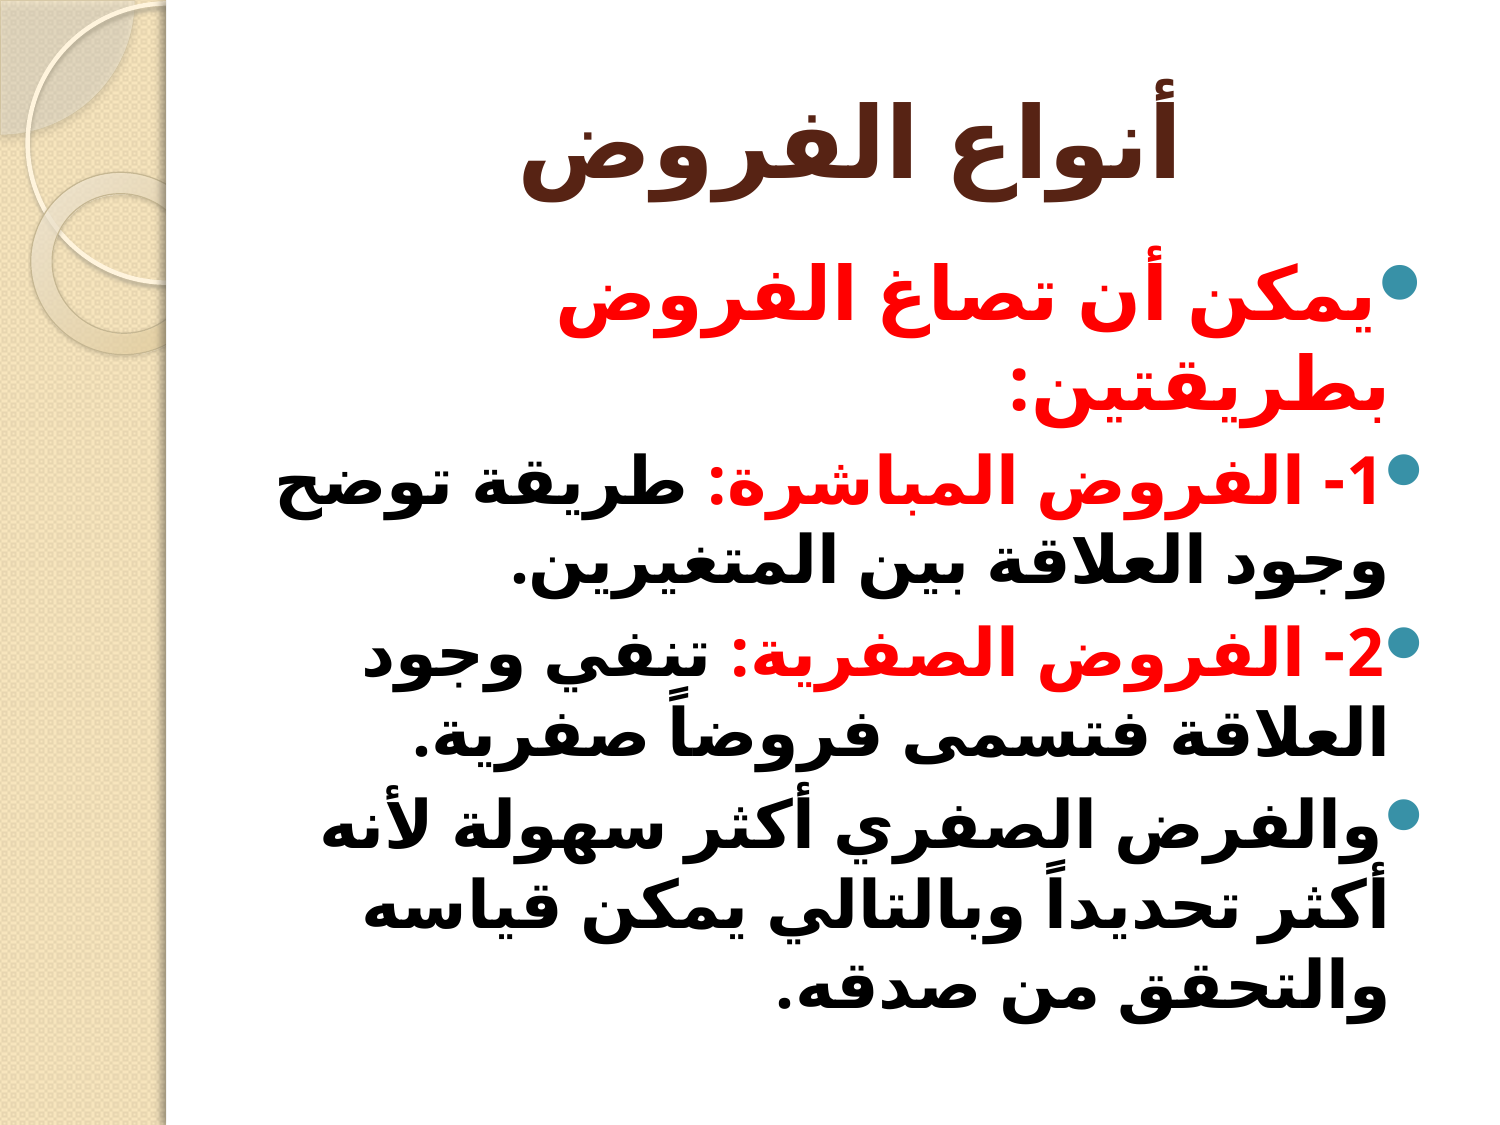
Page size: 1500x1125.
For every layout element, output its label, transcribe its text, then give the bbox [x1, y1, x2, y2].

list يمكن أن تصاغ الفروض بطريقتين: 1- الفروض المباشرة: طريقة توضح وجود العلاقة بين المتغيرين. 2- الفروض الصفرية: تنفي وجود العلاقة فتسمى فروضاً صفرية. والفرض الصفري أكثر سهولة لأنه أكثر تحديداً وبالتالي يمكن قياسه والتحقق من صدقه. [235, 237, 1466, 1025]
title أنواع الفروض [235, 45, 1466, 233]
